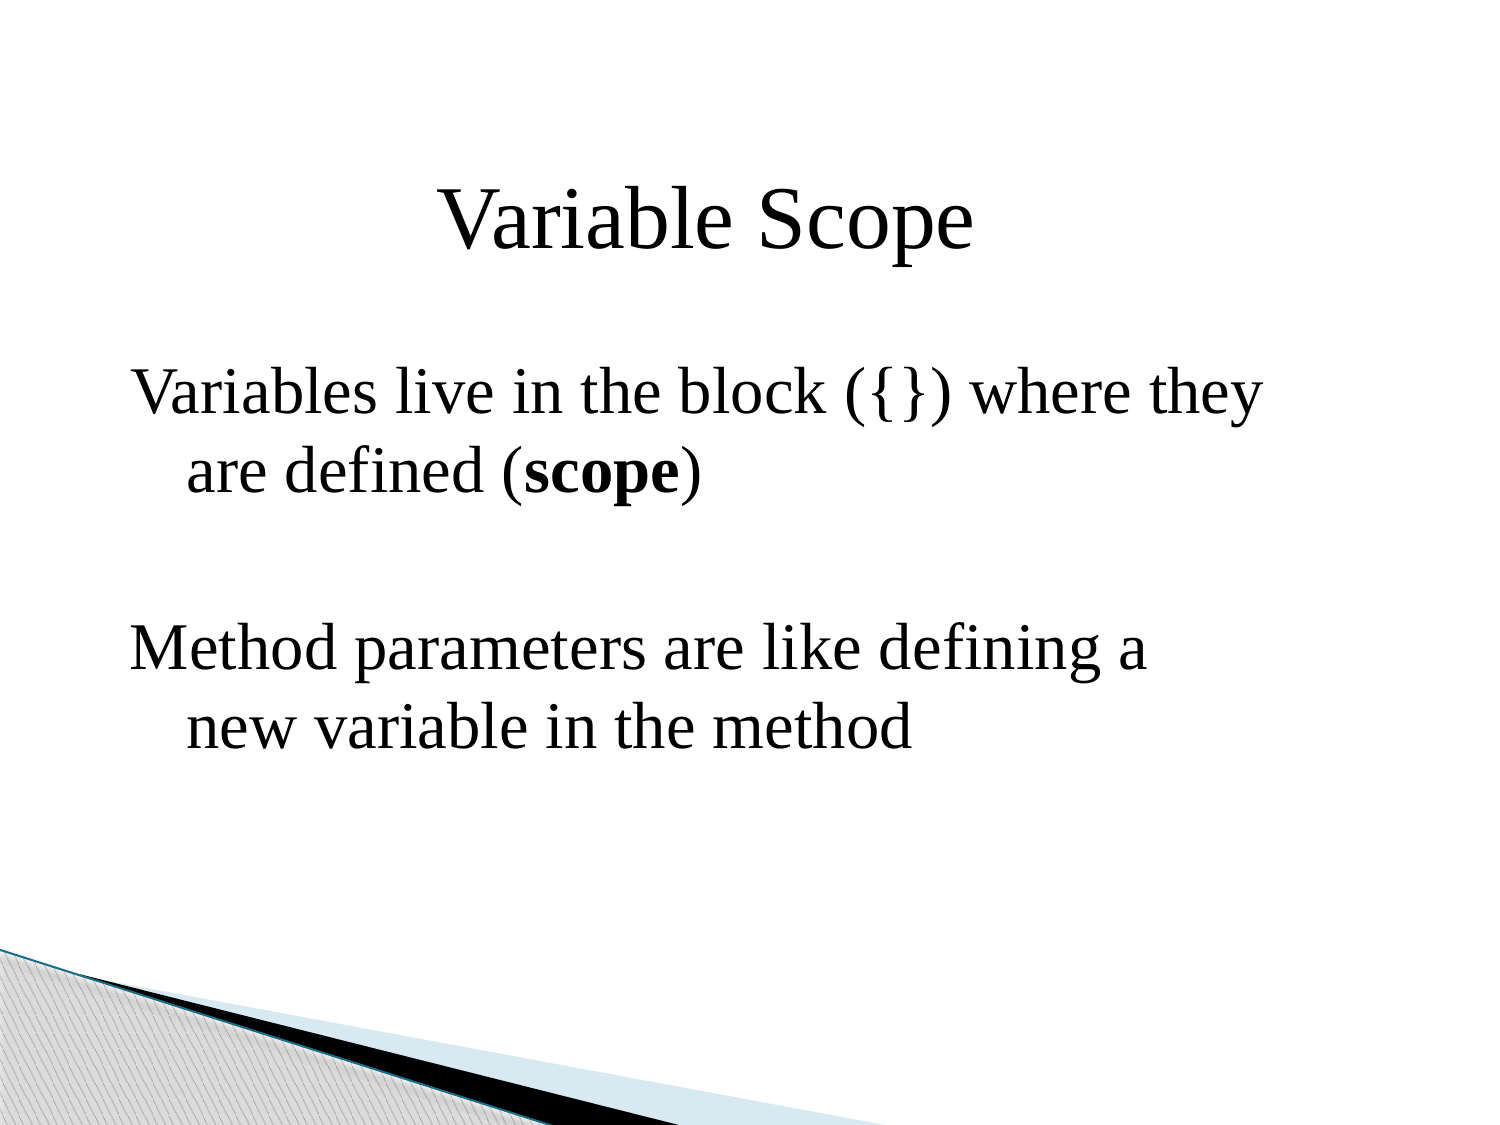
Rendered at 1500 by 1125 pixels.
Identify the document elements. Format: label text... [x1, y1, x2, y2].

text_box Variable Scope Variables live in the block ({}) where they are defined (scope) [130, 183, 1267, 512]
text_box Method parameters are like defining a new variable in the method [130, 623, 1151, 769]
